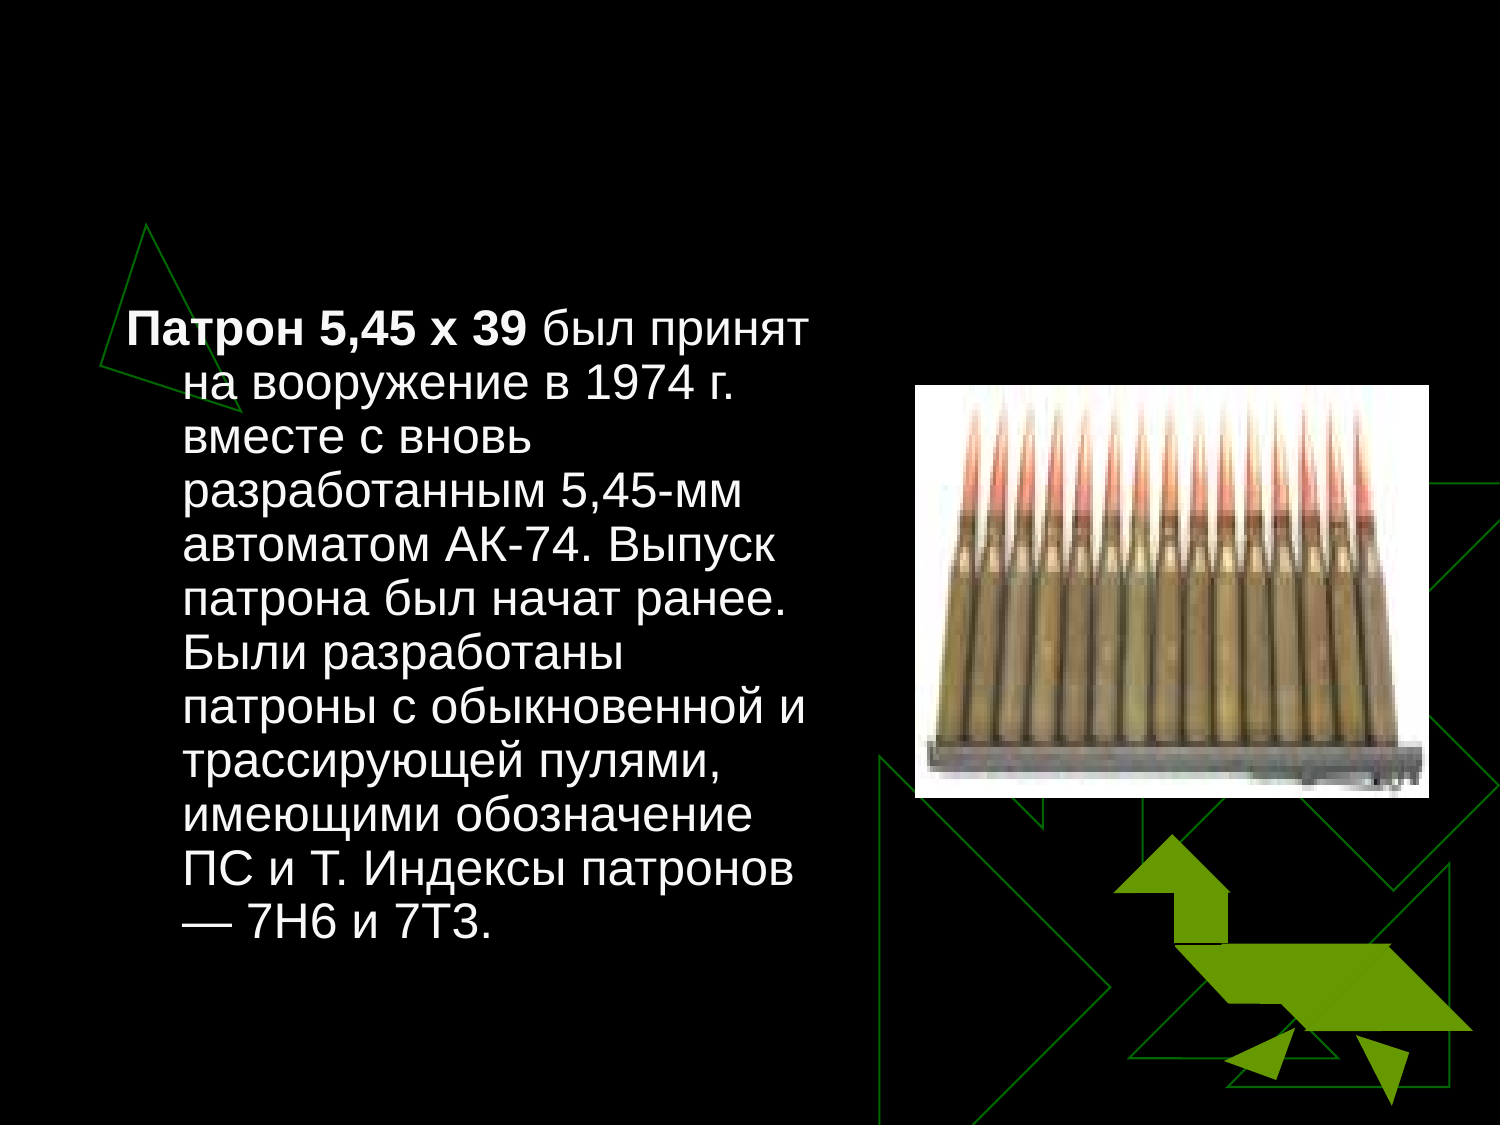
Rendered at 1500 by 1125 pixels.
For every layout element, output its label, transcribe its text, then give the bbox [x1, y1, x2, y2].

list Патрон 5,45 х 39 был принят на вооружение в 1974 г. вместе с вновь разработанным 5,45-мм автоматом АК-74. Выпуск патрона был начат ранее. Были разработаны патроны с обыкновенной и трассирующей пулями, имеющими обозначение ПС и Т. Индексы патронов — 7Н6 и 7Т3. [110, 294, 833, 970]
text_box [1131, 852, 1447, 1097]
picture [915, 385, 1430, 798]
